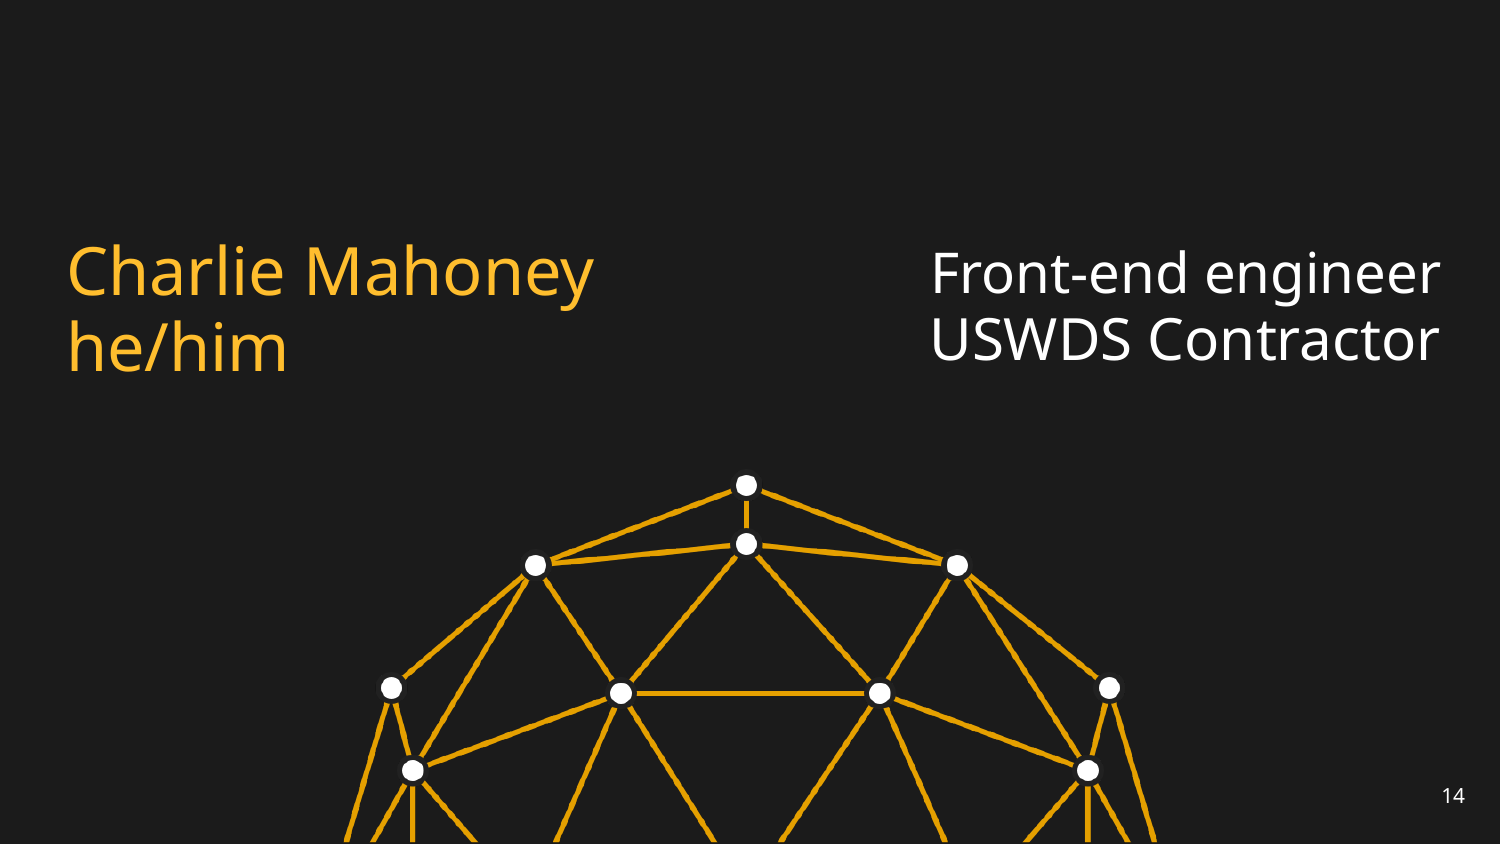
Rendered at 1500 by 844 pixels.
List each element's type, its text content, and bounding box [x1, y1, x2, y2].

picture [327, 469, 1173, 844]
title Charlie Mahoney he/him [51, 223, 811, 399]
slide_number 14 [1389, 764, 1480, 830]
subtitle Front-end engineer USWDS Contractor [750, 227, 1457, 403]
